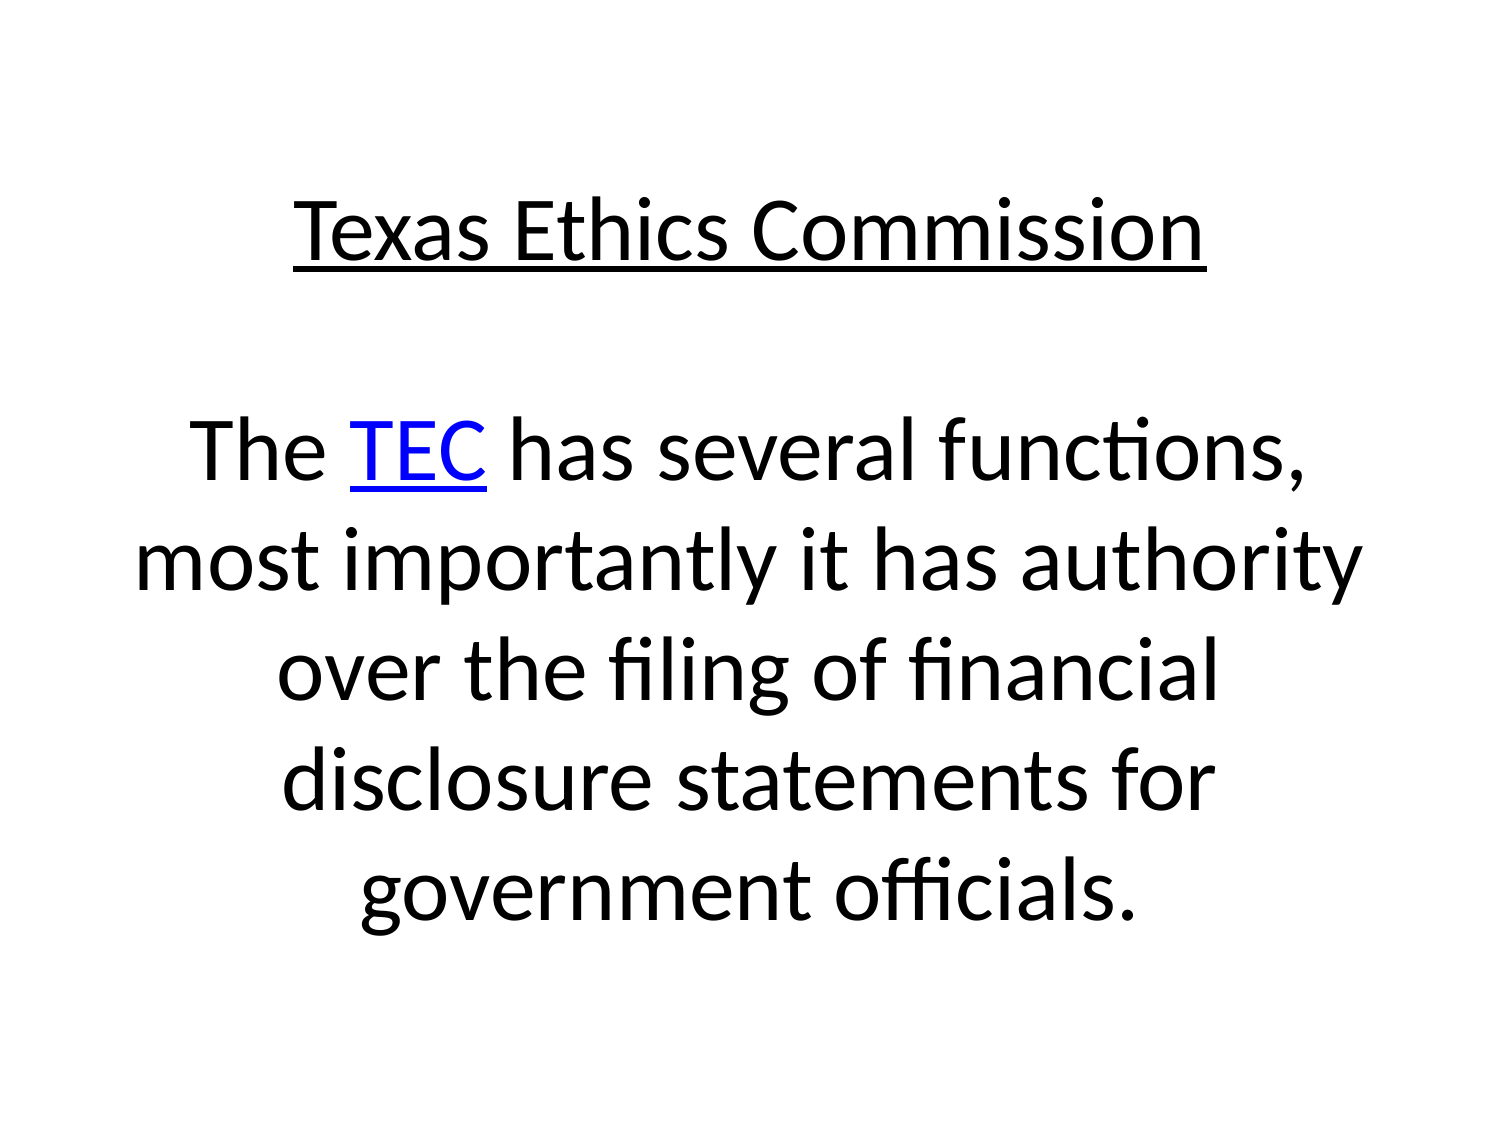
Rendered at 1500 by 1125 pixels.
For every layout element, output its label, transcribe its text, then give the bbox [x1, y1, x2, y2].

title Texas Ethics Commission The TEC has several functions, most importantly it has authority over the filing of financial disclosure statements for government officials. [74, 44, 1426, 1063]
